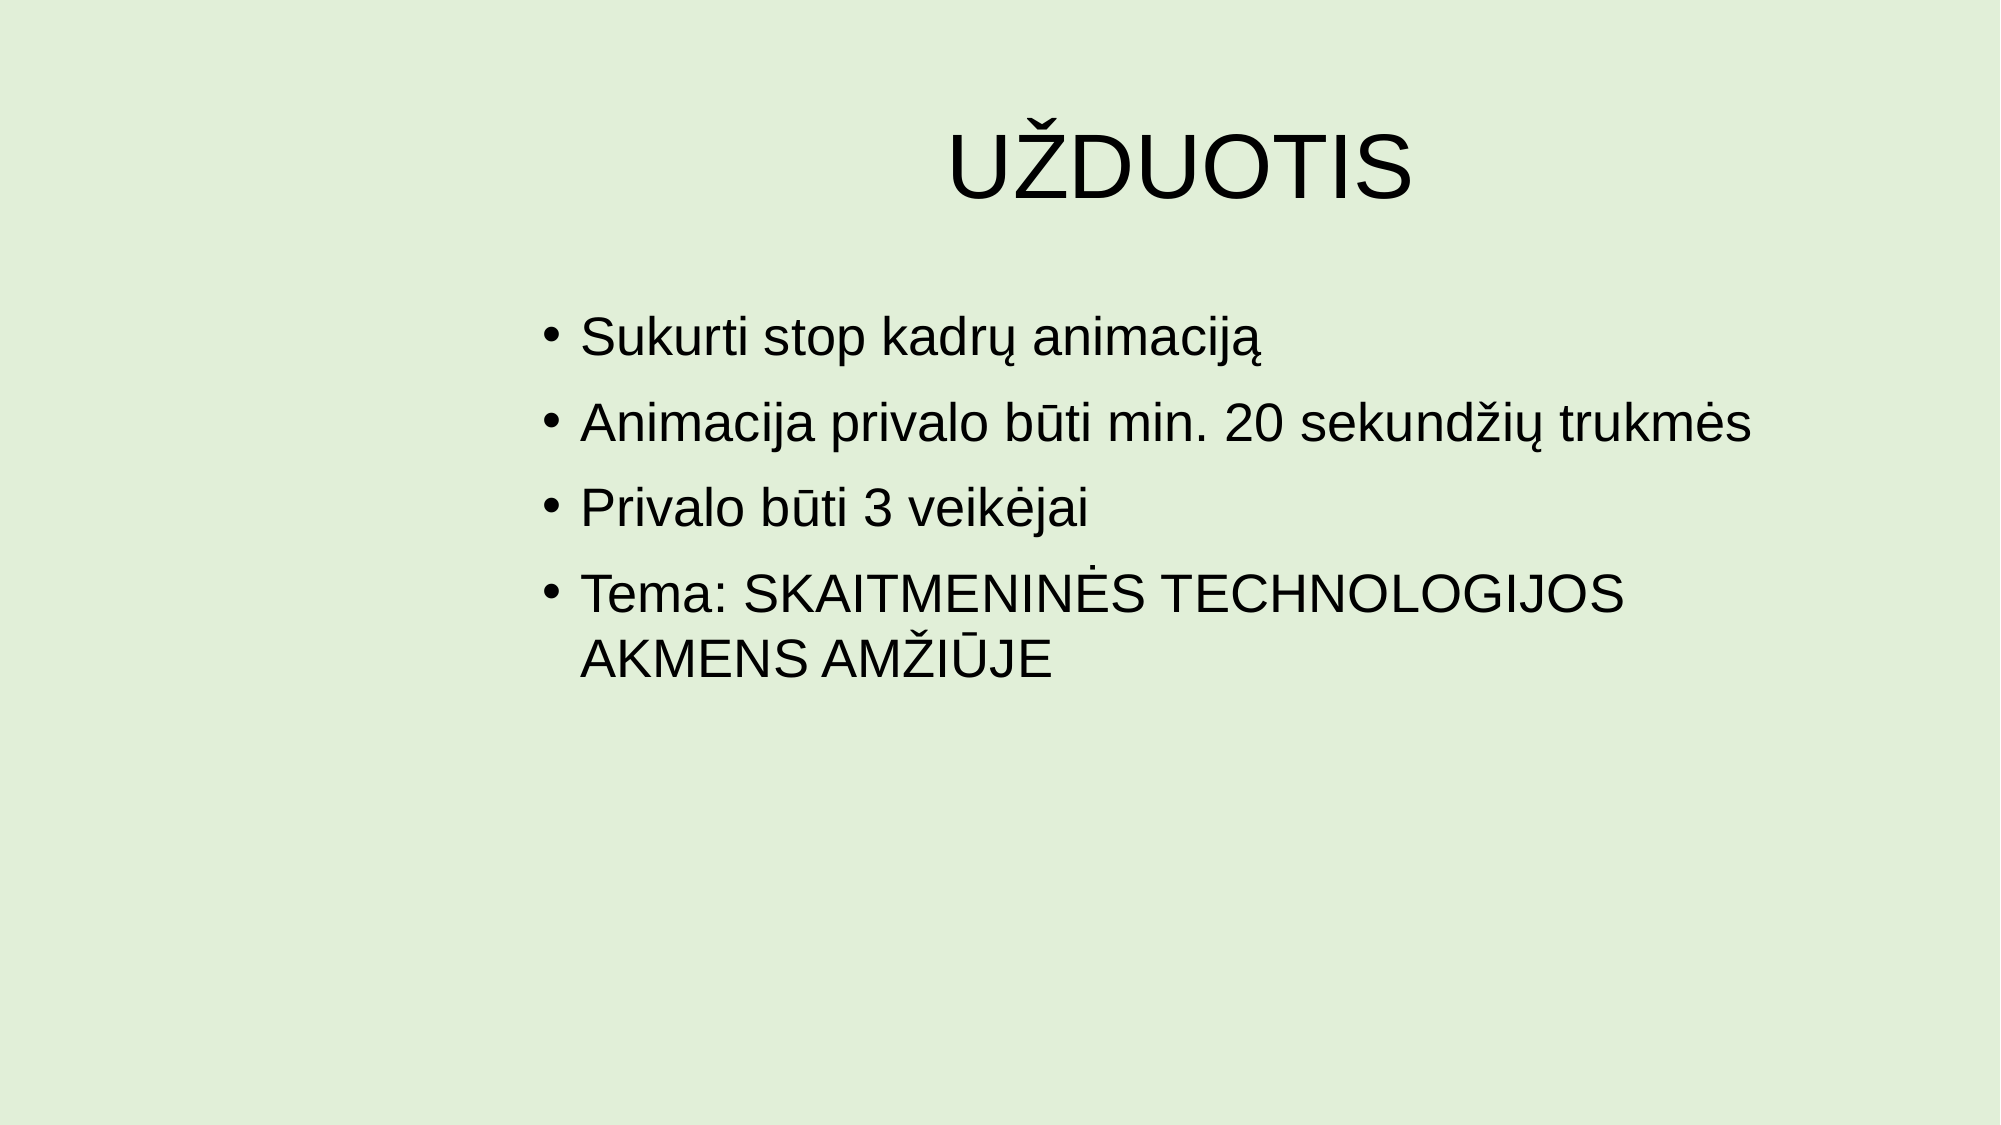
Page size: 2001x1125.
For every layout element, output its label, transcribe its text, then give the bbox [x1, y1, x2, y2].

text_box Sukurti stop kadrų animaciją Animacija privalo būti min. 20 sekundžių trukmės Privalo būti 3 veikėjai Tema: SKAITMENINĖS TECHNOLOGIJOS AKMENS AMŽIŪJE [527, 293, 1798, 964]
title UŽDUOTIS [931, 59, 1863, 278]
